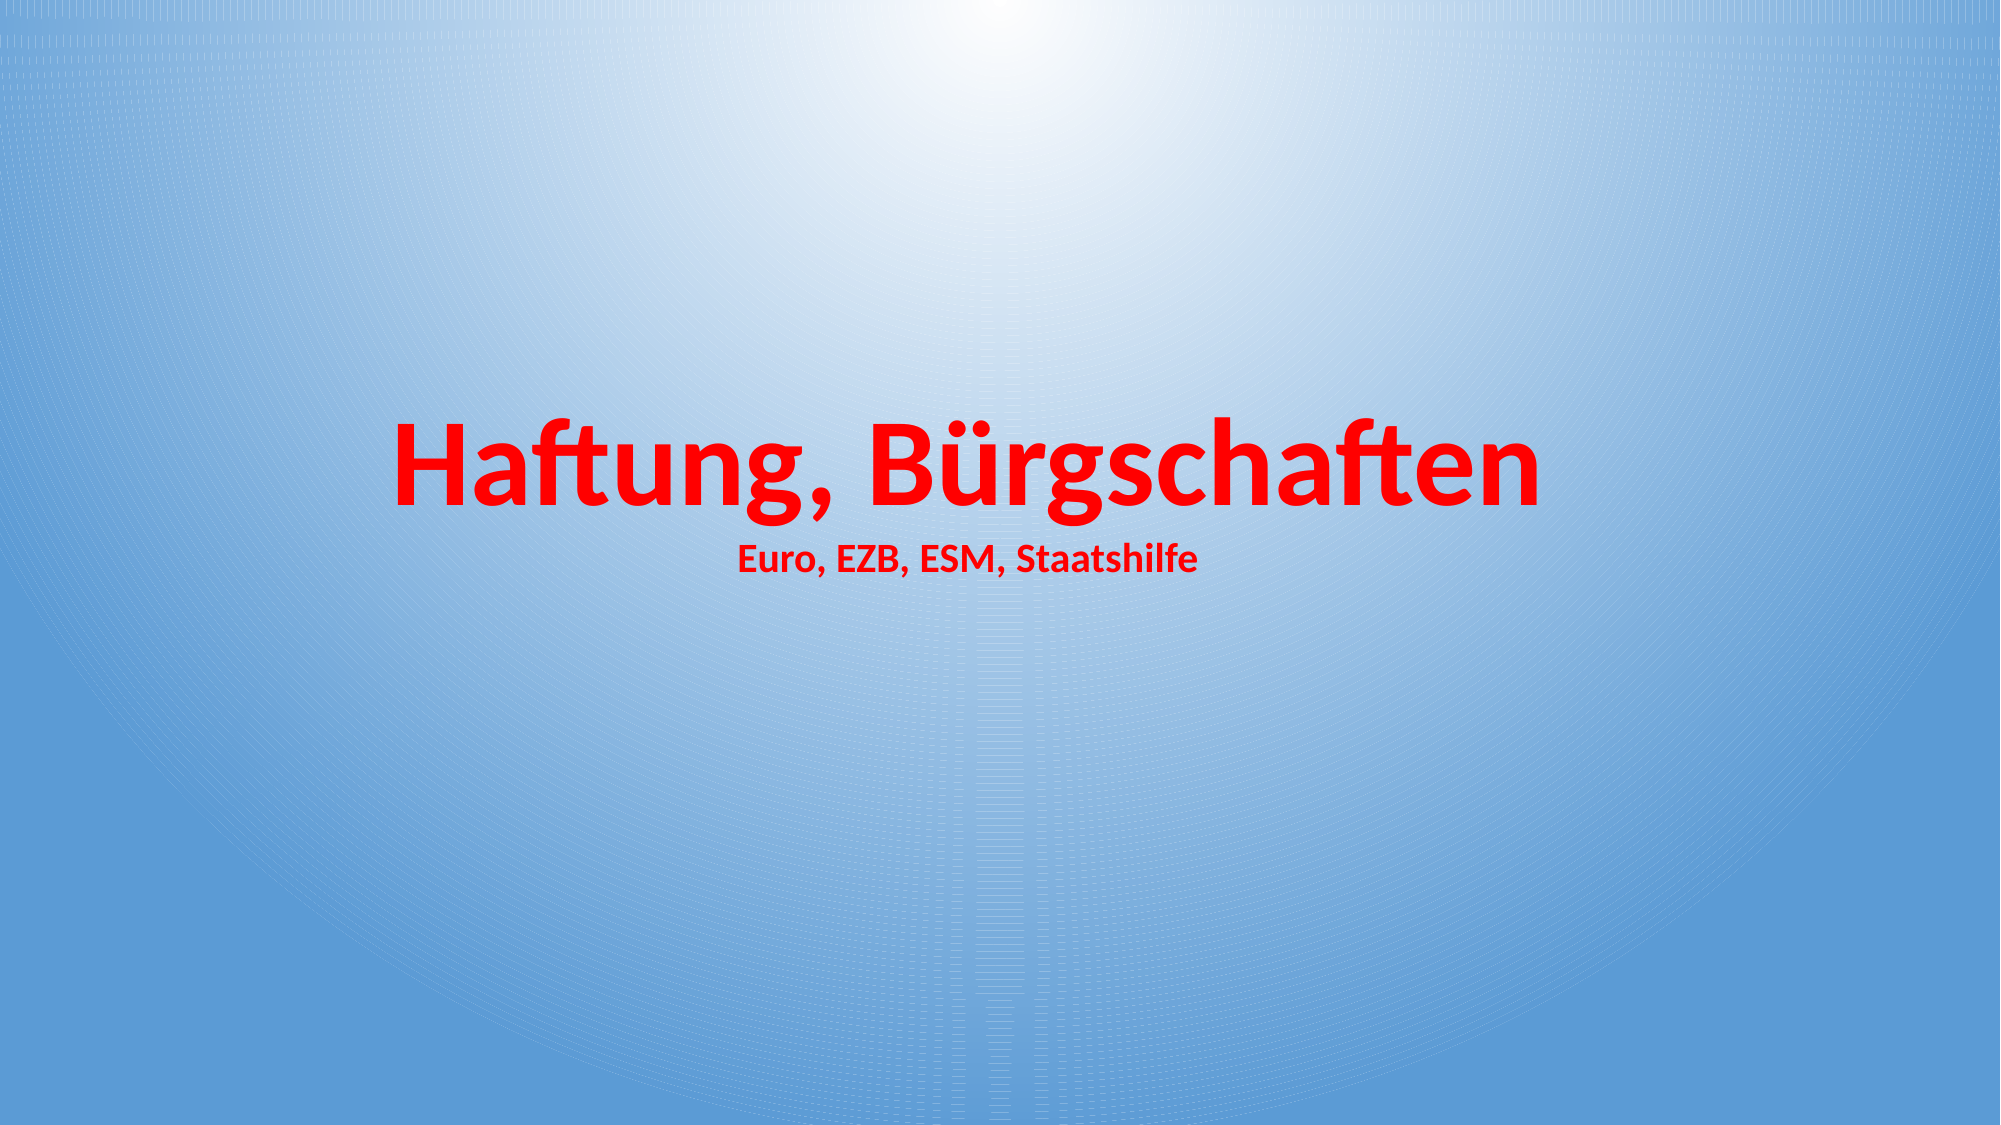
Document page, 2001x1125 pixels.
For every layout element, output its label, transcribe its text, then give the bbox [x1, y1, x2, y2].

text_box Haftung, Bürgschaften Euro, EZB, ESM, Staatshilfe [377, 373, 1559, 589]
